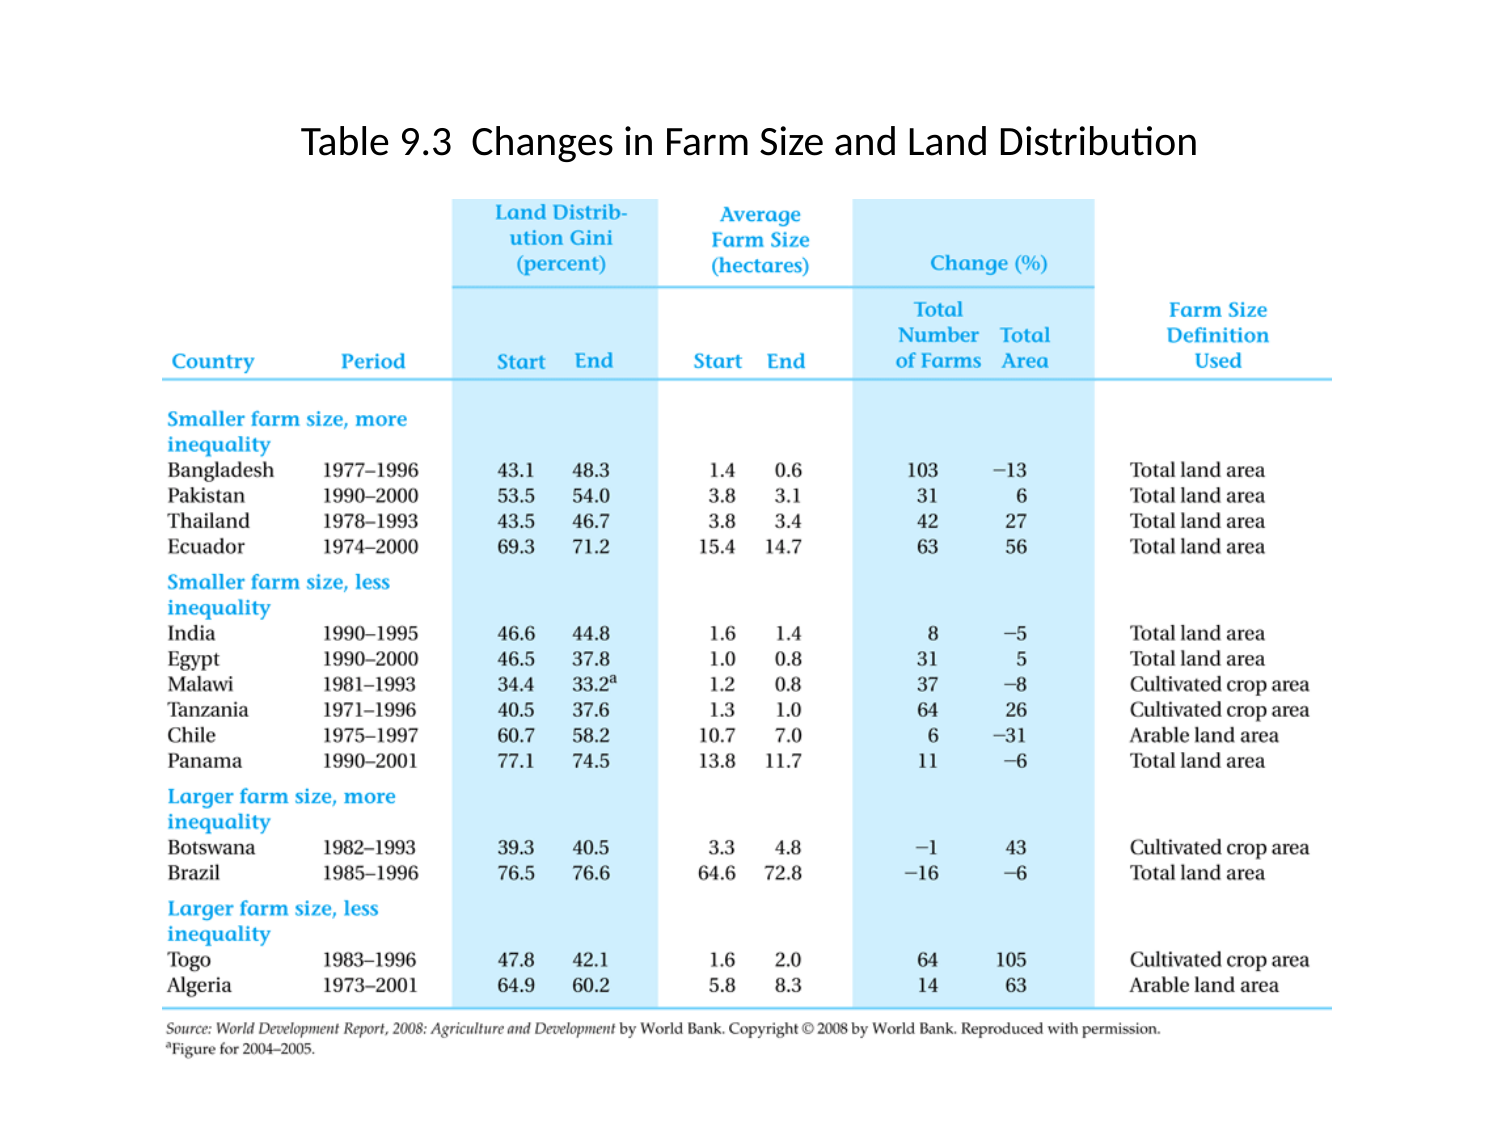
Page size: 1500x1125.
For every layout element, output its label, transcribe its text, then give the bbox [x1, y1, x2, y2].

title Table 9.3 Changes in Farm Size and Land Distribution [75, 45, 1425, 233]
picture [162, 199, 1332, 1067]
